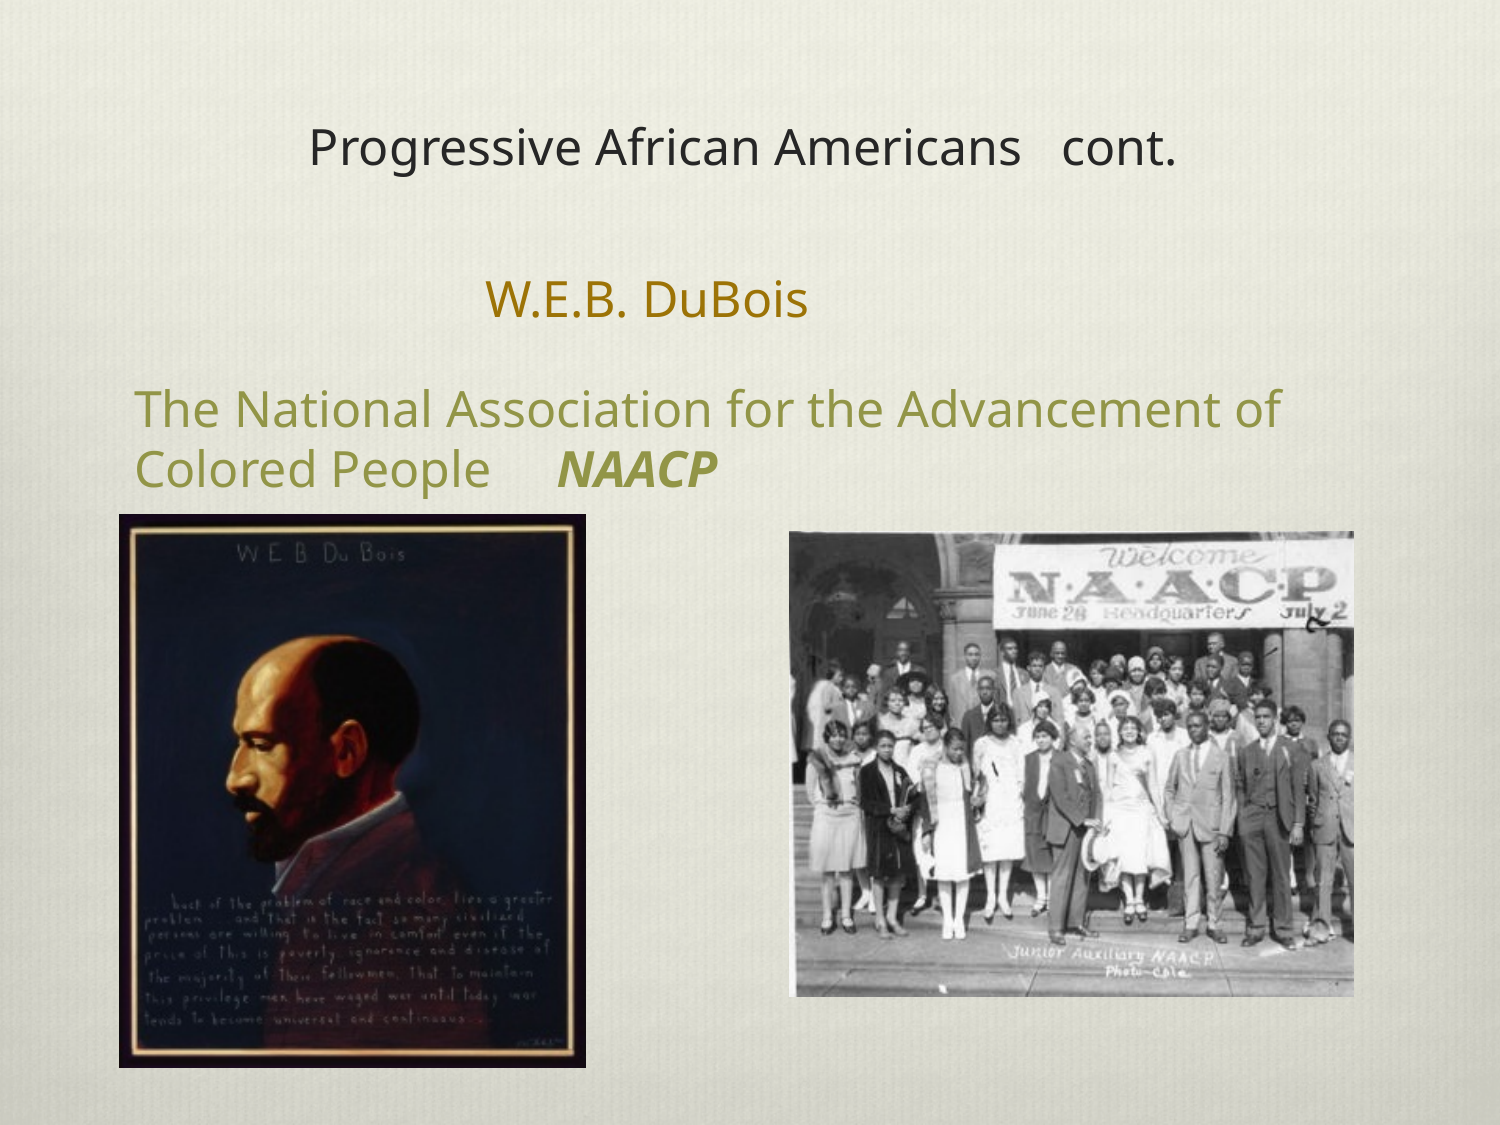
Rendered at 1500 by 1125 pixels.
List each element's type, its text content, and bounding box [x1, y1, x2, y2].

title Progressive African Americans cont. [119, 51, 1381, 240]
list W.E.B. DuBois The National Association for the Advancement of Colored People NAACP [119, 260, 1381, 1011]
picture [788, 530, 1355, 998]
picture [118, 513, 587, 1069]
